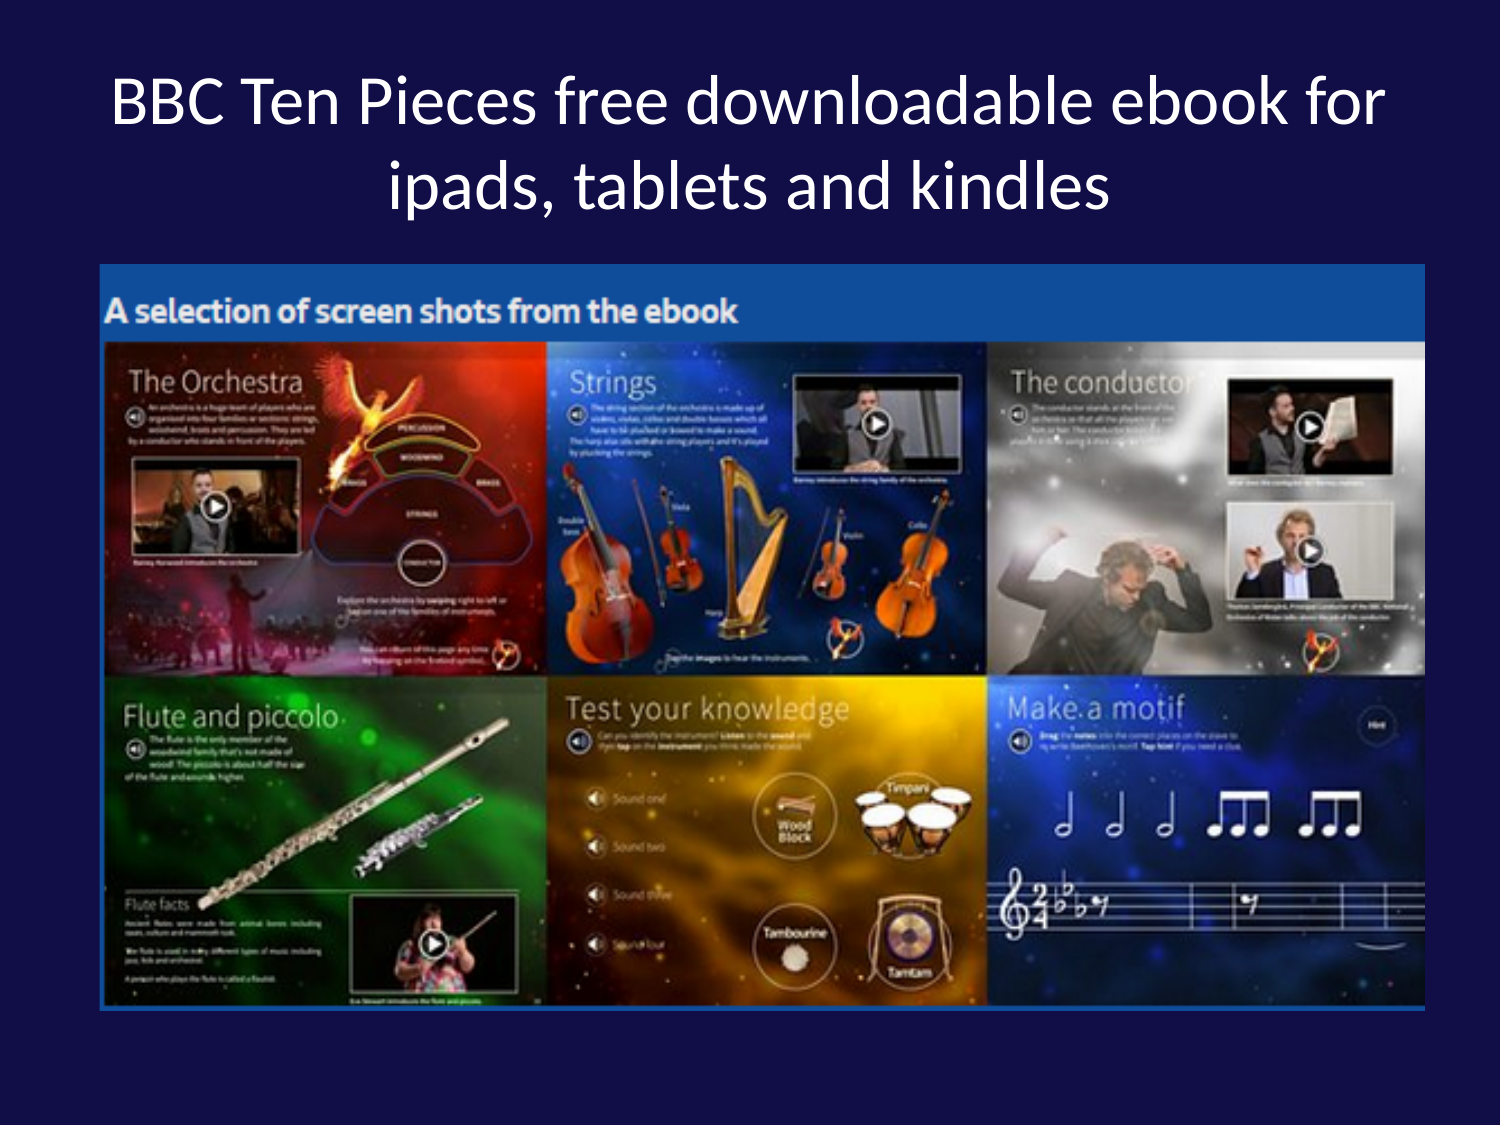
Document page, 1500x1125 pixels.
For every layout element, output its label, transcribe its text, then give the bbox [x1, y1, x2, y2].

picture [99, 264, 1426, 1011]
title BBC Ten Pieces free downloadable ebook for ipads, tablets and kindles [75, 45, 1425, 233]
